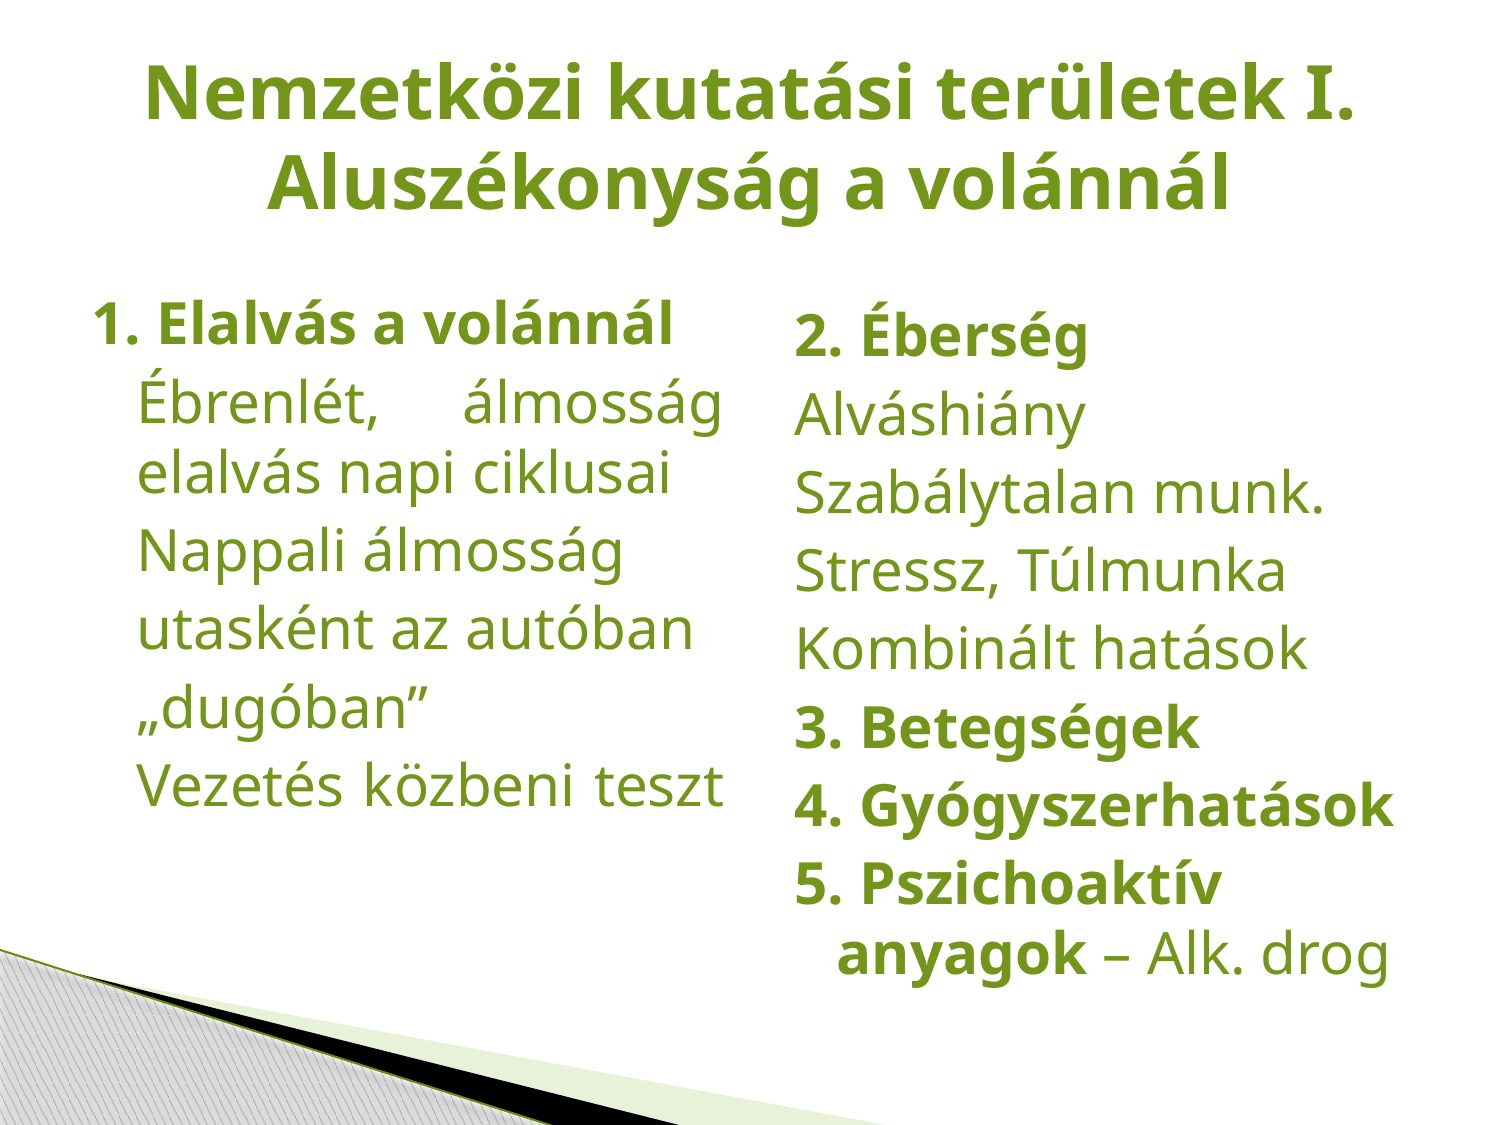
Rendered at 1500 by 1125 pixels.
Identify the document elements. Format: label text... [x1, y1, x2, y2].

list 1. Elalvás a volánnál Ébrenlét, álmosság elalvás napi ciklusai Nappali álmosság utasként az autóban „dugóban” Vezetés közbeni teszt [76, 278, 740, 926]
list 2. Éberség Alváshiány Szabálytalan munk. Stressz, Túlmunka Kombinált hatások 3. Betegségek 4. Gyógyszerhatások 5. Pszichoaktív anyagok – Alk. drog [761, 290, 1426, 1000]
title Nemzetközi kutatási területek I. Aluszékonyság a volánnál [75, 44, 1425, 233]
